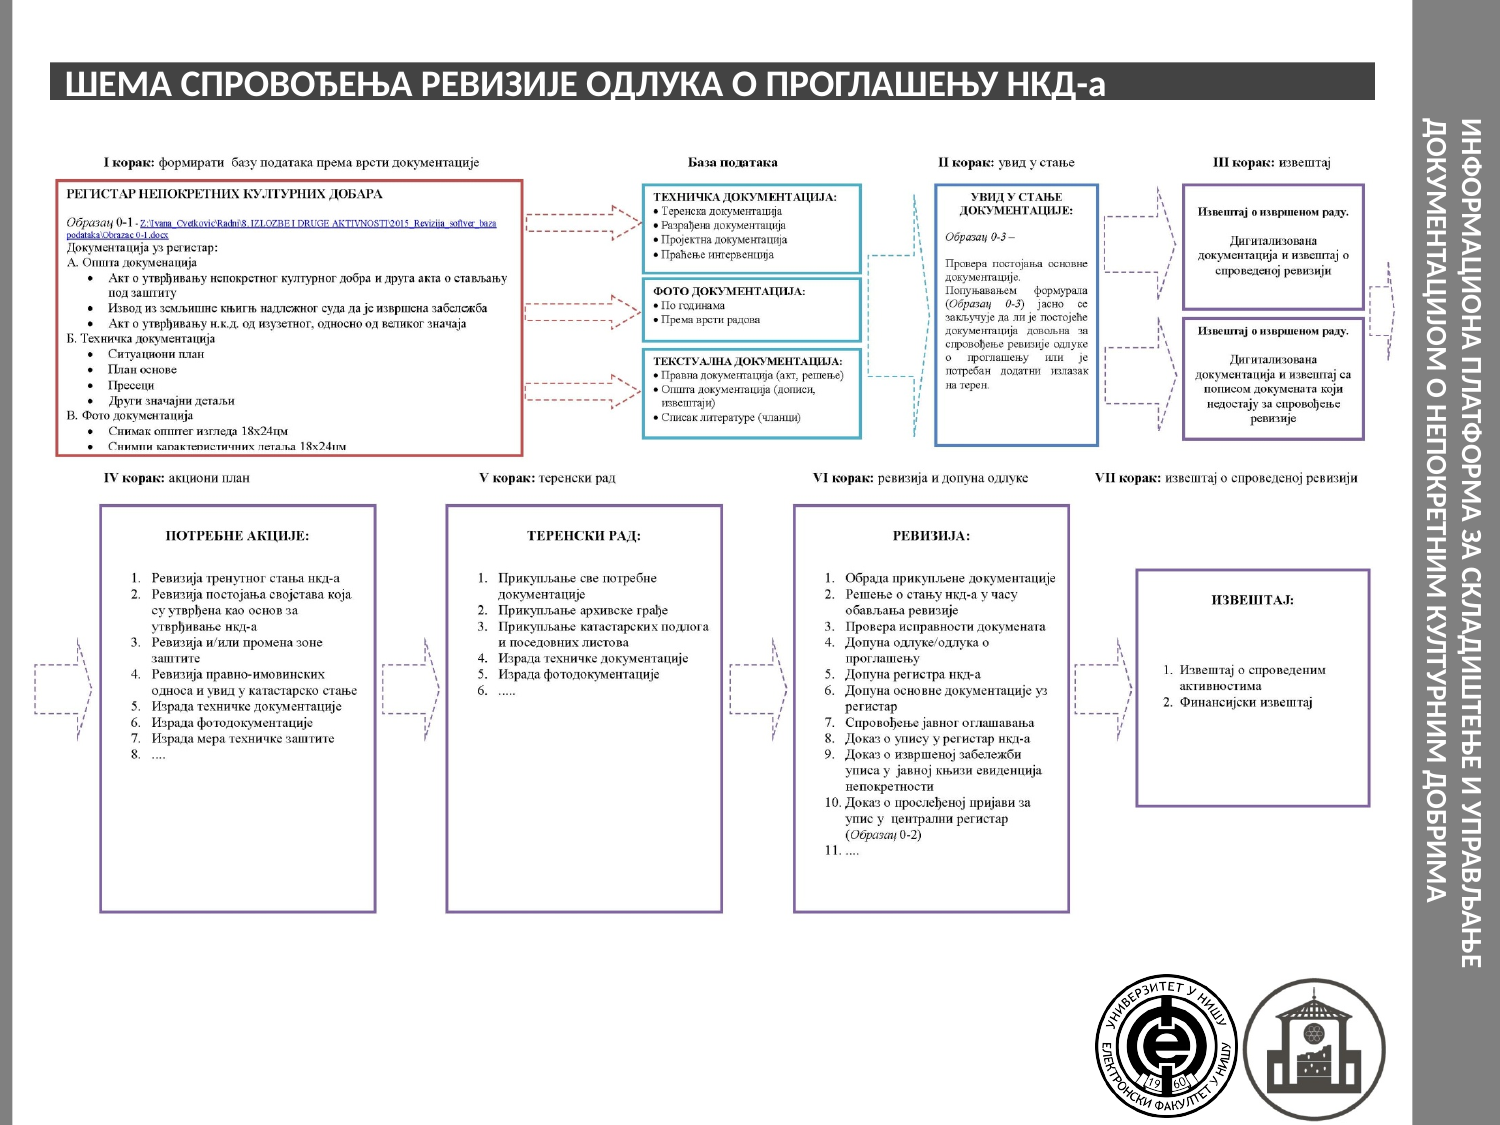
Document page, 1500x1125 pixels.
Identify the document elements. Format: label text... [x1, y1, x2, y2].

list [19, 112, 1401, 963]
title ИНФОРМАЦИОНА ПЛАТФОРМА ЗА СКЛАДИШТЕЊЕ И УПРАВЉАЊЕ ДОКУМЕНТАЦИЈОМ О НЕПОКРЕТНИМ КУЛТУРНИМ ДОБРИМА [1412, 62, 1500, 1025]
list ШЕМА СПРОВОЂЕЊА РЕВИЗИЈЕ ОДЛУКА О ПРОГЛАШЕЊУ НКД-а [50, 62, 1375, 100]
picture [1094, 974, 1238, 1118]
picture [1239, 968, 1388, 1123]
